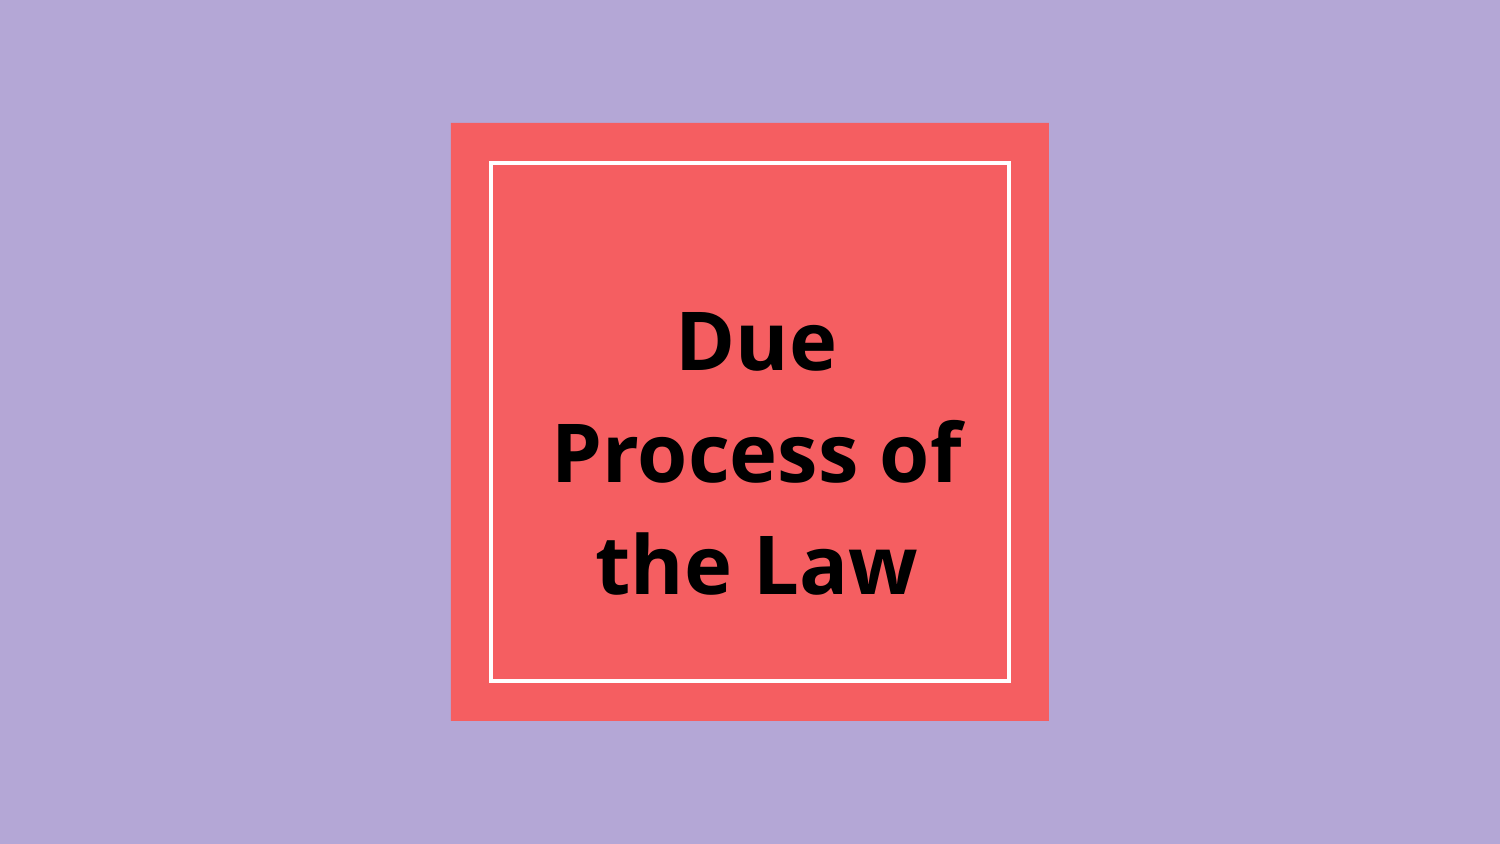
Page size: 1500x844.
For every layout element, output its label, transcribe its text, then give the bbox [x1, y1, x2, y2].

title Due Process of the Law [514, 312, 999, 573]
